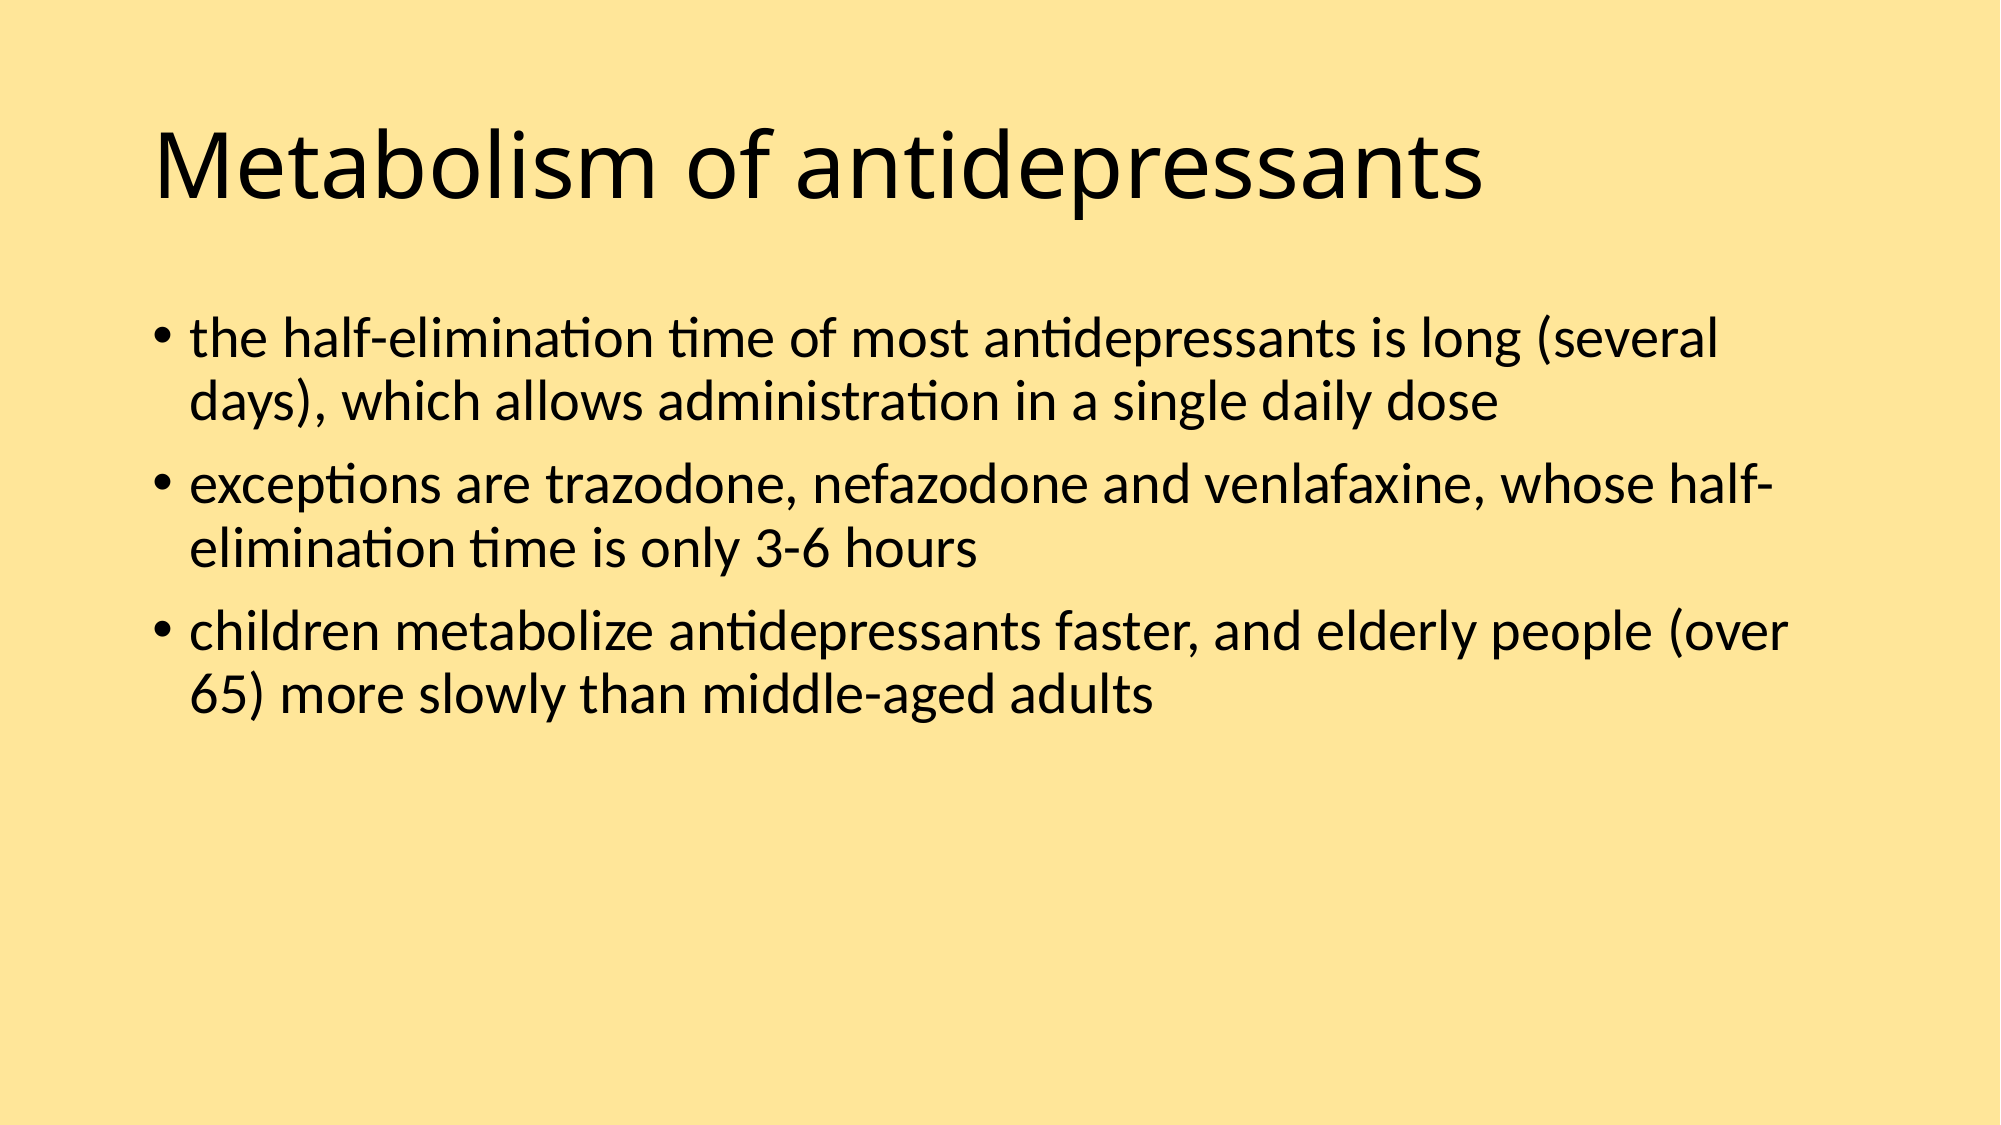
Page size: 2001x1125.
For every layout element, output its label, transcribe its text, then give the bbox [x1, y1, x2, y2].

list the half-elimination time of most antidepressants is long (several days), which allows administration in a single daily dose exceptions are trazodone, nefazodone and venlafaxine, whose half-elimination time is only 3-6 hours children metabolize antidepressants faster, and elderly people (over 65) more slowly than middle-aged adults [137, 299, 1863, 1014]
title Metabolism of antidepressants [137, 59, 1863, 278]
